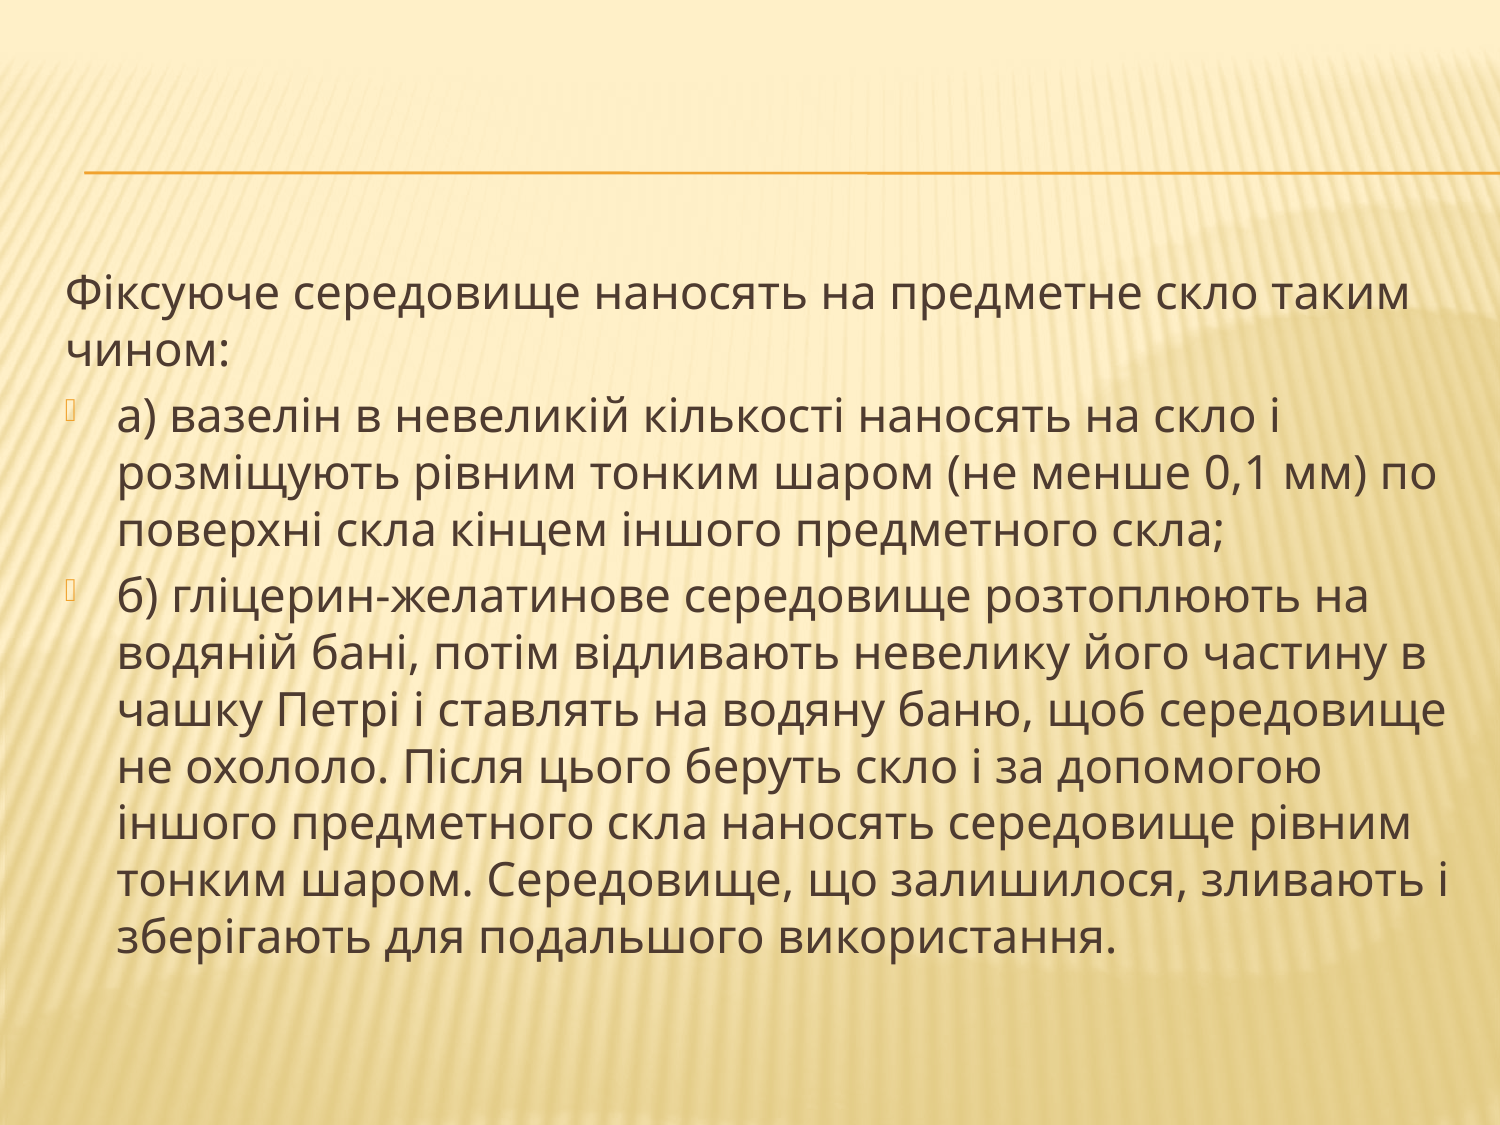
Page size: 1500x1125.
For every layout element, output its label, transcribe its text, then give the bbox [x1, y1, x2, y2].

list Фіксуюче середовище наносять на предметне скло таким чином: а) вазелін в невеликій кількості наносять на скло і розміщують рівним тонким шаром (не менше 0,1 мм) по поверхні скла кінцем іншого предметного скла; б) гліцерин-желатинове середовище розтоплюють на водяній бані, потім відливають невелику його частину в чашку Петрі і ставлять на водяну баню, щоб середовище не охололо. Після цього беруть скло і за допомогою іншого предметного скла наносять середовище рівним тонким шаром. Середовище, що залишилося, зливають і зберігають для подальшого використання. [50, 254, 1475, 998]
